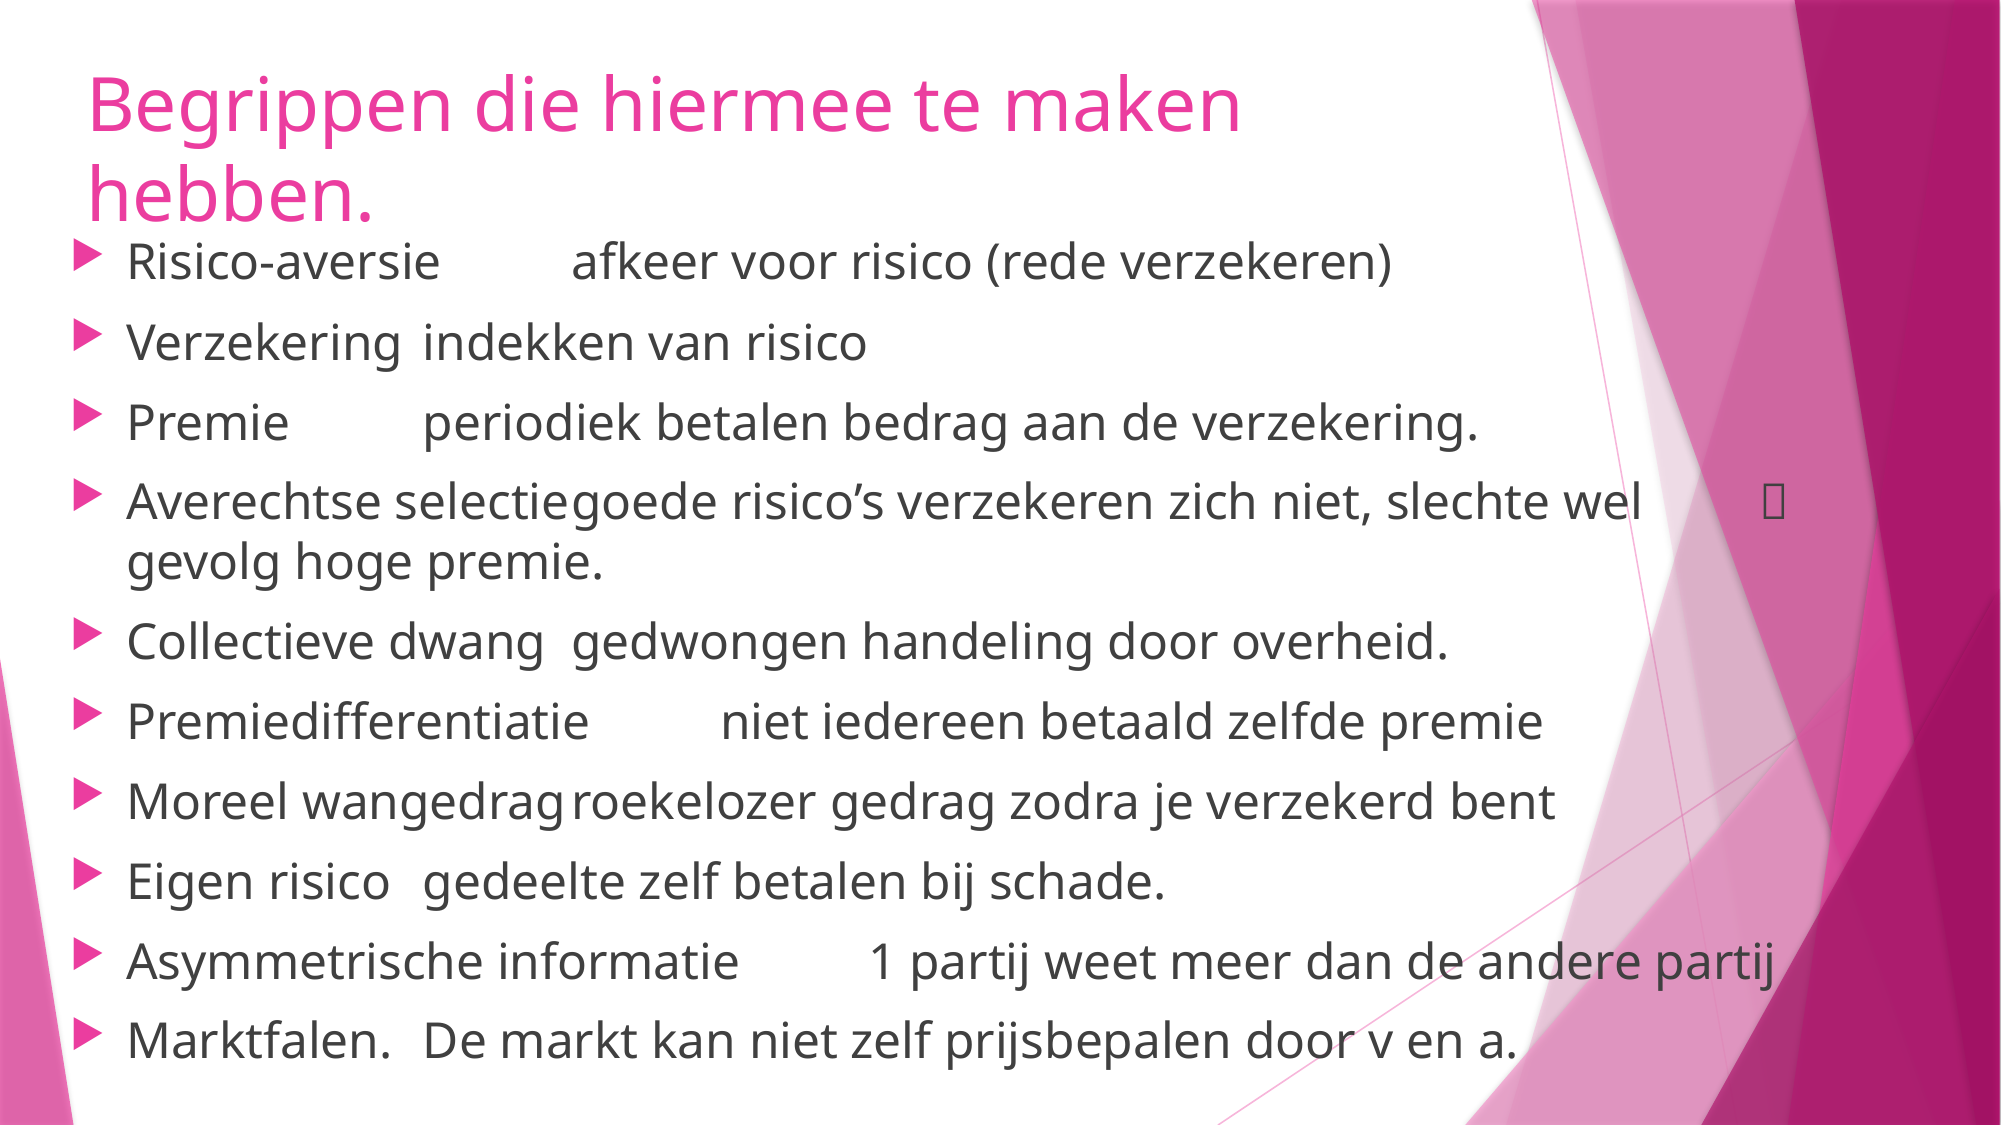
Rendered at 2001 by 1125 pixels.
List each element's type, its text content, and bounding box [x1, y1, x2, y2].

list Risico-aversie afkeer voor risico (rede verzekeren) Verzekering indekken van risico Premie periodiek betalen bedrag aan de verzekering. Averechtse selectie goede risico’s verzekeren zich niet, slechte wel  gevolg hoge premie. Collectieve dwang gedwongen handeling door overheid. Premiedifferentiatie niet iedereen betaald zelfde premie Moreel wangedrag roekelozer gedrag zodra je verzekerd bent Eigen risico gedeelte zelf betalen bij schade. Asymmetrische informatie 1 partij weet meer dan de andere partij Marktfalen. De markt kan niet zelf prijsbepalen door v en a. [55, 223, 1858, 1088]
title Begrippen die hiermee te maken hebben. [71, 49, 1522, 223]
